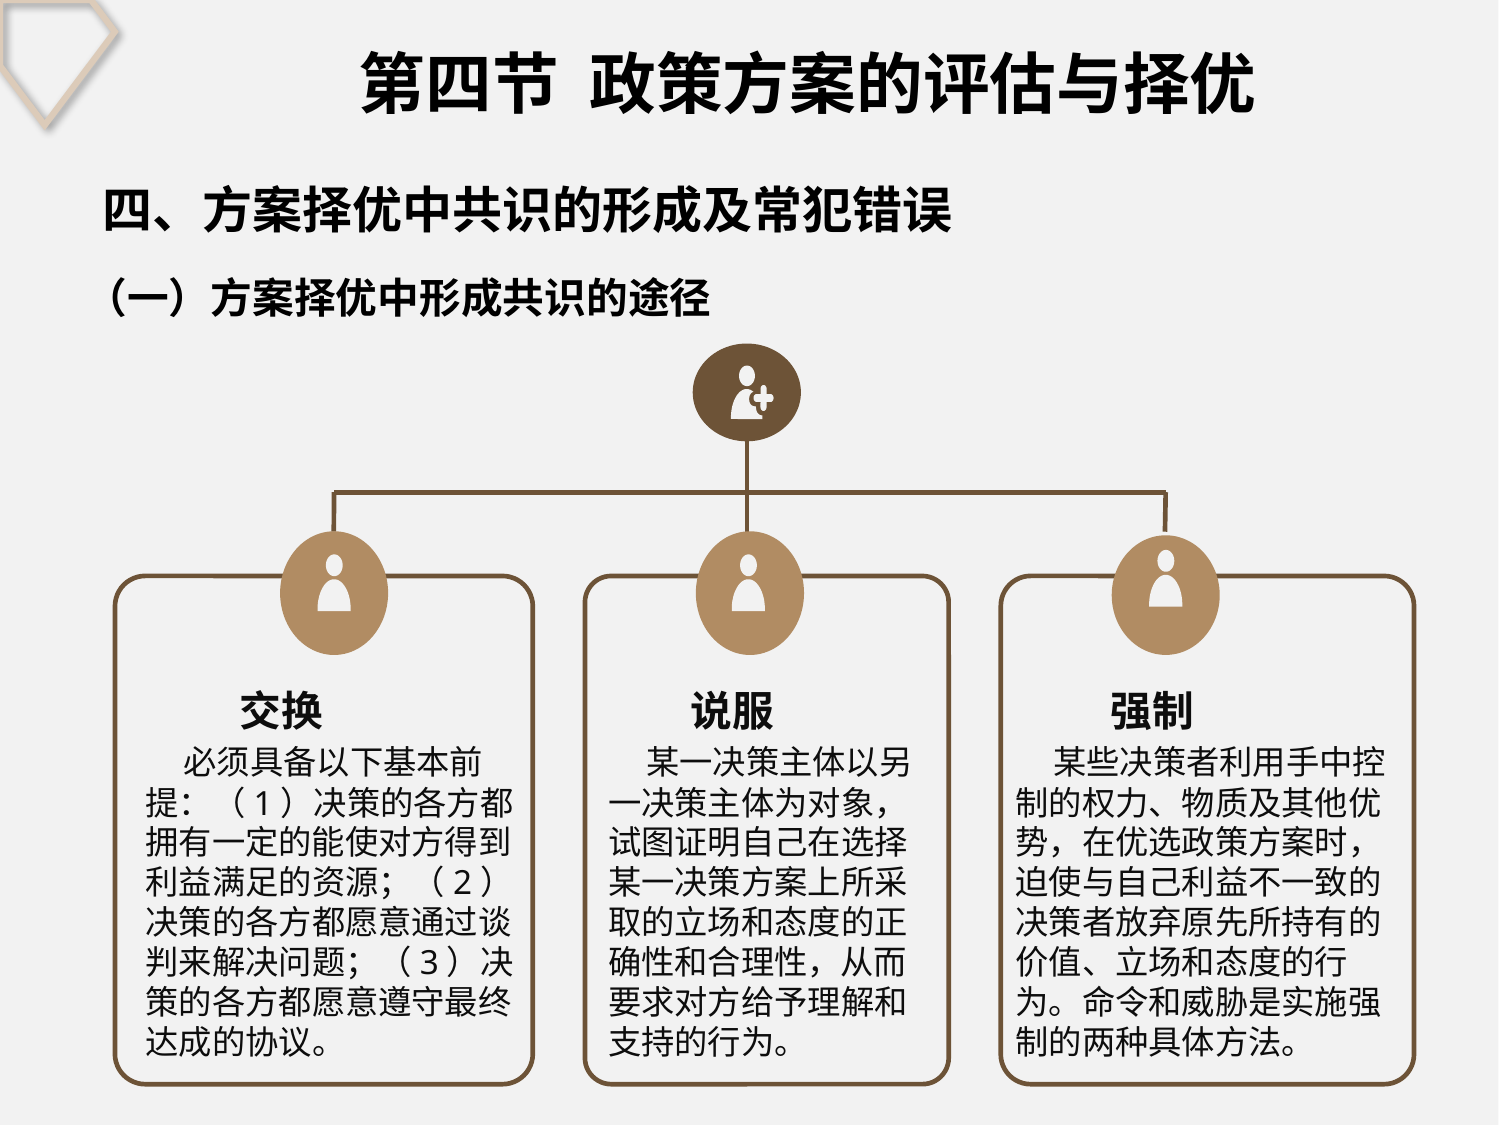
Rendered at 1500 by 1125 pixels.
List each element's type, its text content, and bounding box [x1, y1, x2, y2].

text_box [584, 575, 949, 1085]
text_box 某些决策者利用手中控制的权力、物质及其他优势，在优选政策方案时，迫使与自己利益不一致的决策者放弃原先所持有的价值、立场和态度的行为。命令和威胁是实施强制的两种具体方法。 [1000, 734, 1415, 1069]
text_box [731, 579, 765, 612]
text_box [280, 531, 389, 655]
text_box [0, 0, 117, 127]
text_box [730, 389, 763, 420]
text_box （一）方案择优中形成共识的途径 [70, 263, 890, 329]
text_box [325, 554, 343, 577]
text_box [1004, 1069, 1411, 1085]
text_box [740, 554, 757, 577]
text_box [1157, 549, 1175, 572]
text_box 强制 [1047, 677, 1330, 734]
text_box 交换 [186, 677, 413, 734]
text_box [1111, 535, 1220, 655]
text_box [695, 531, 805, 655]
text_box 某一决策主体以另一决策主体为对象，试图证明自己在选择某一决策方案上所采取的立场和态度的正确性和合理性，从而要求对方给予理解和支持的行为。 [593, 734, 949, 1069]
text_box [114, 575, 533, 1085]
text_box 说服 [637, 677, 825, 734]
text_box [692, 343, 801, 442]
text_box [753, 385, 774, 411]
text_box 第四节 政策方案的评估与择优 [159, 16, 1457, 157]
text_box [317, 579, 351, 612]
text_box [739, 365, 755, 387]
text_box [0, 0, 1499, 1125]
text_box [1000, 575, 1415, 734]
text_box [1149, 574, 1183, 607]
text_box 必须具备以下基本前提：（1）决策的各方都拥有一定的能使对方得到利益满足的资源；（2）决策的各方都愿意通过谈判来解决问题；（3）决策的各方都愿意遵守最终达成的协议。 [131, 734, 533, 1069]
text_box 四、方案择优中共识的形成及常犯错误 [87, 171, 1112, 247]
